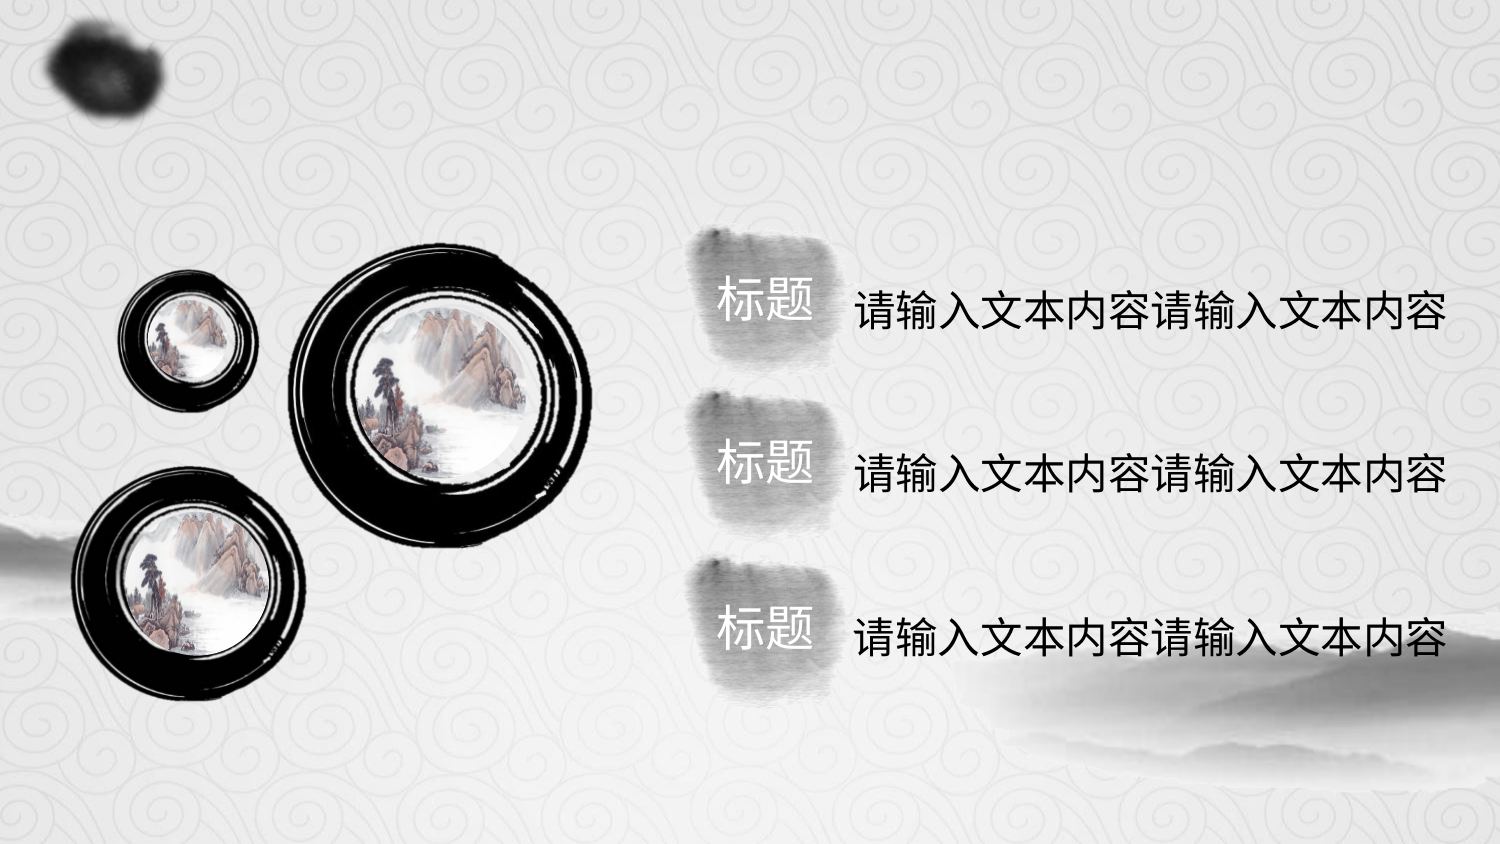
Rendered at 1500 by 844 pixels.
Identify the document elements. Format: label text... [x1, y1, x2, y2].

text_box 请输入文本内容请输入文本内容 [870, 276, 1500, 343]
picture [0, 0, 1500, 844]
text_box 请输入文本内容请输入文本内容 [870, 439, 1500, 479]
